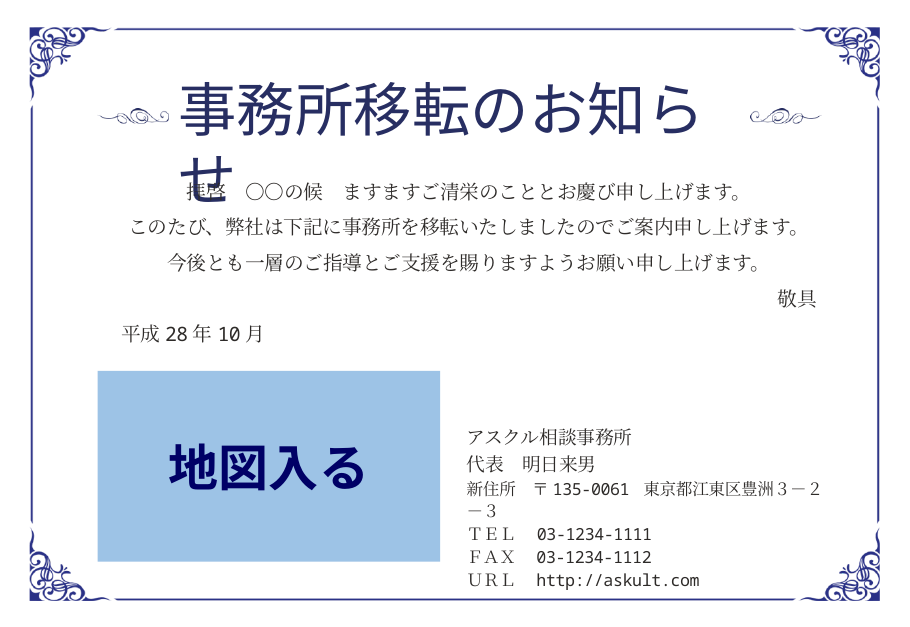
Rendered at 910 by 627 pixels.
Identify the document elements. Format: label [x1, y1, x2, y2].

picture [29, 27, 880, 601]
